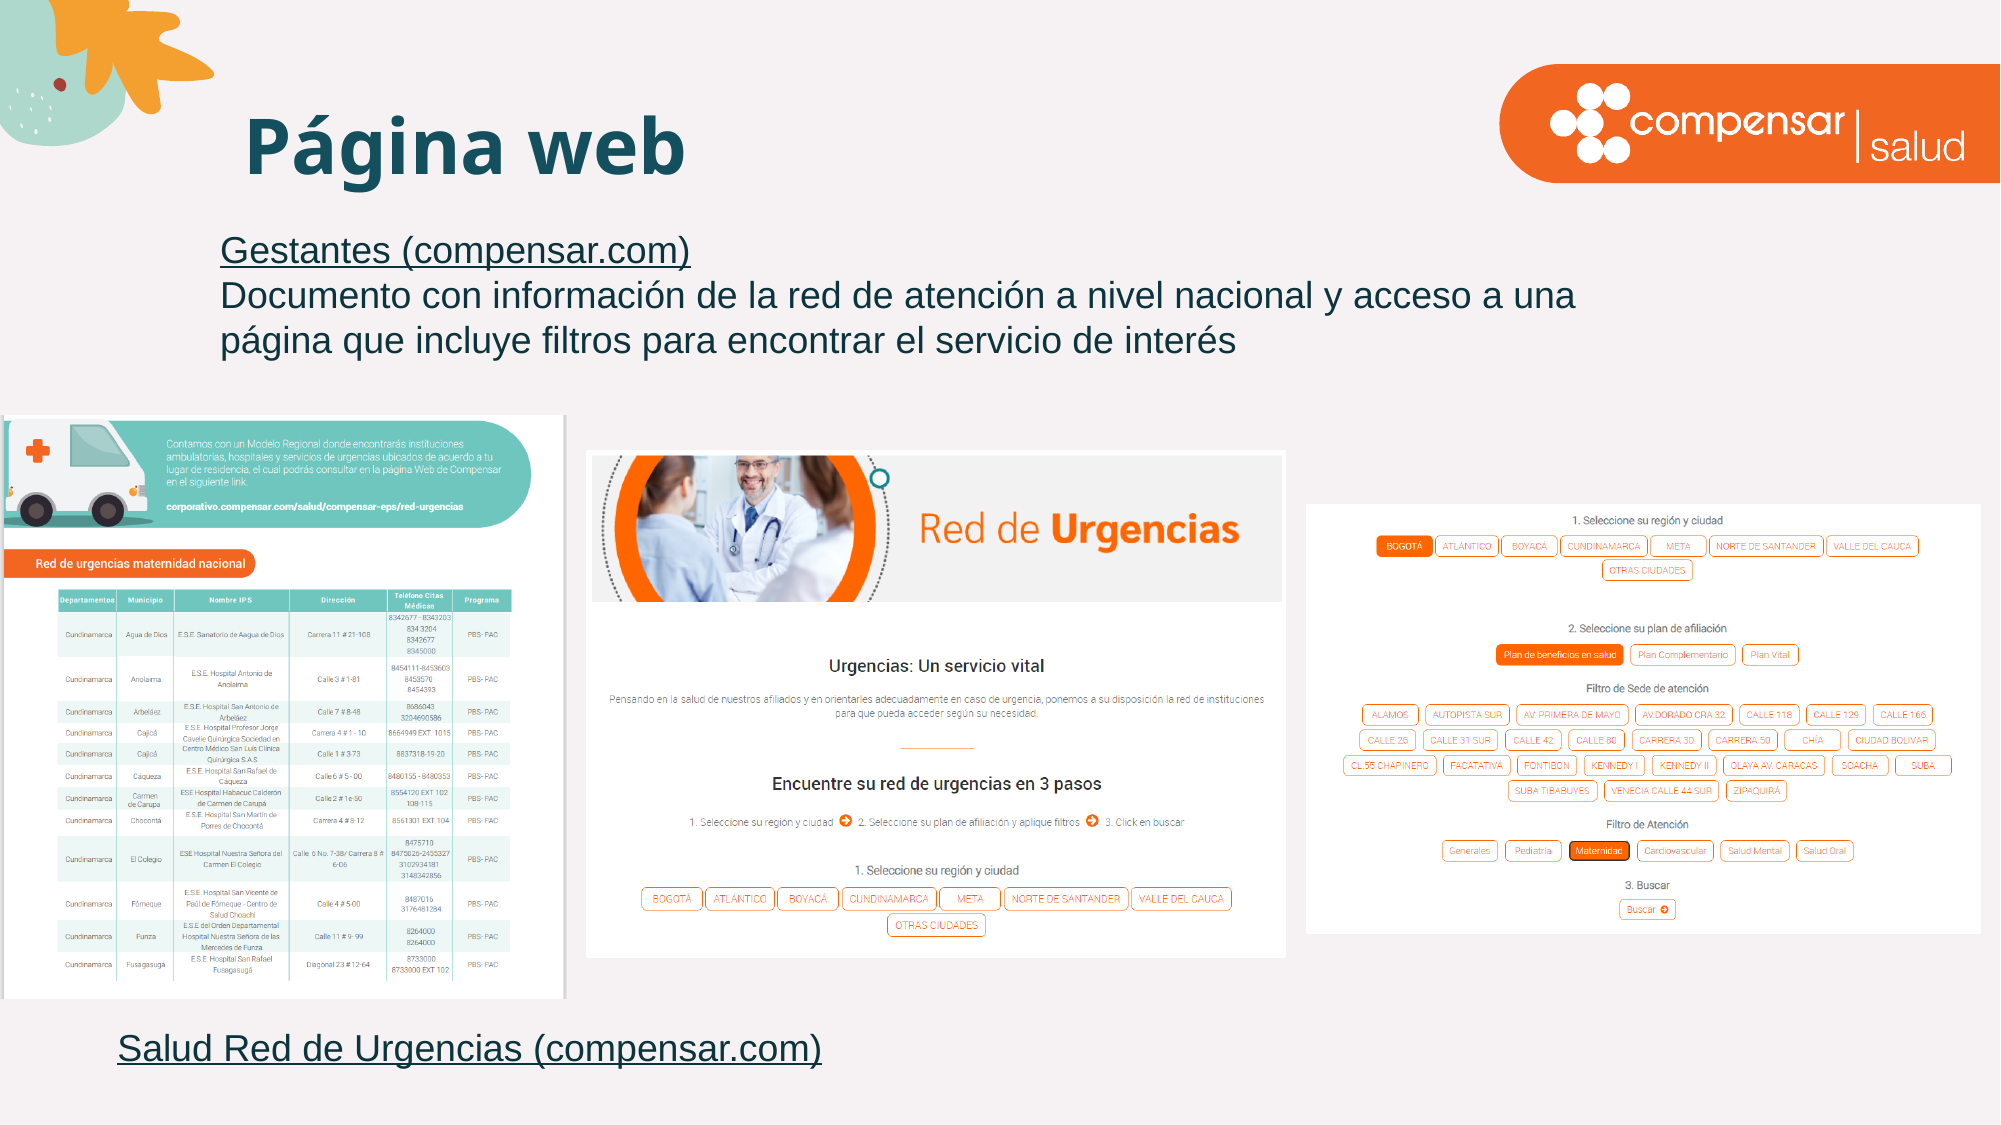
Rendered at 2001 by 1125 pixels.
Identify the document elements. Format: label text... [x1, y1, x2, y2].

picture [1306, 504, 1981, 935]
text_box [45, 0, 205, 118]
text_box Salud Red de Urgencias (compensar.com) [102, 1016, 1099, 1077]
text_box Gestantes (compensar.com) Documento con información de la red de atención a nivel nacional y acceso a una página que incluye filtros para encontrar el servicio de interés [205, 218, 1643, 369]
text_box Página web [228, 90, 1058, 198]
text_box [1499, 56, 2000, 191]
picture [0, 414, 567, 999]
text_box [0, 0, 136, 140]
picture [586, 450, 1286, 958]
